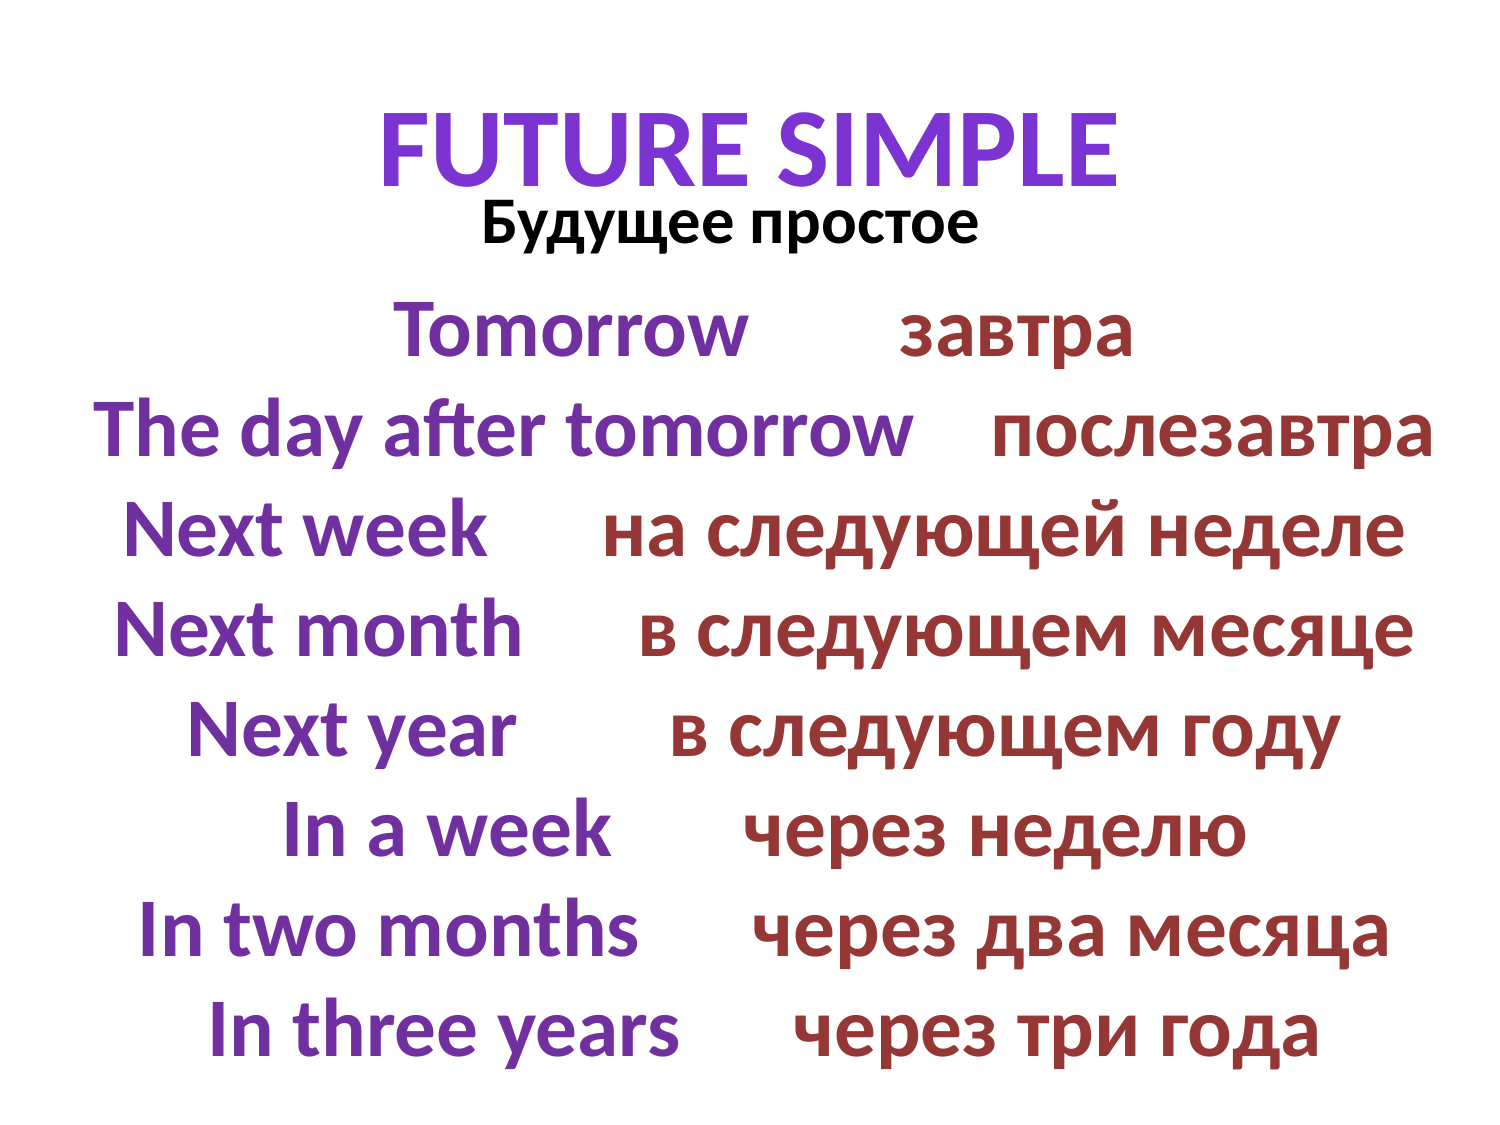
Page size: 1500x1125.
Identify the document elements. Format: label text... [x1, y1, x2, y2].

text_box Tomorrow завтра The day after tomorrow послезавтра Next week на следующей неделе Next month в следующем месяце Next year в следующем году In a week через неделю In two months через два месяца In three years через три года [64, 265, 1465, 1081]
text_box Будущее простое [466, 169, 1034, 265]
text_box FUTURE SIMPLE [363, 66, 1137, 217]
